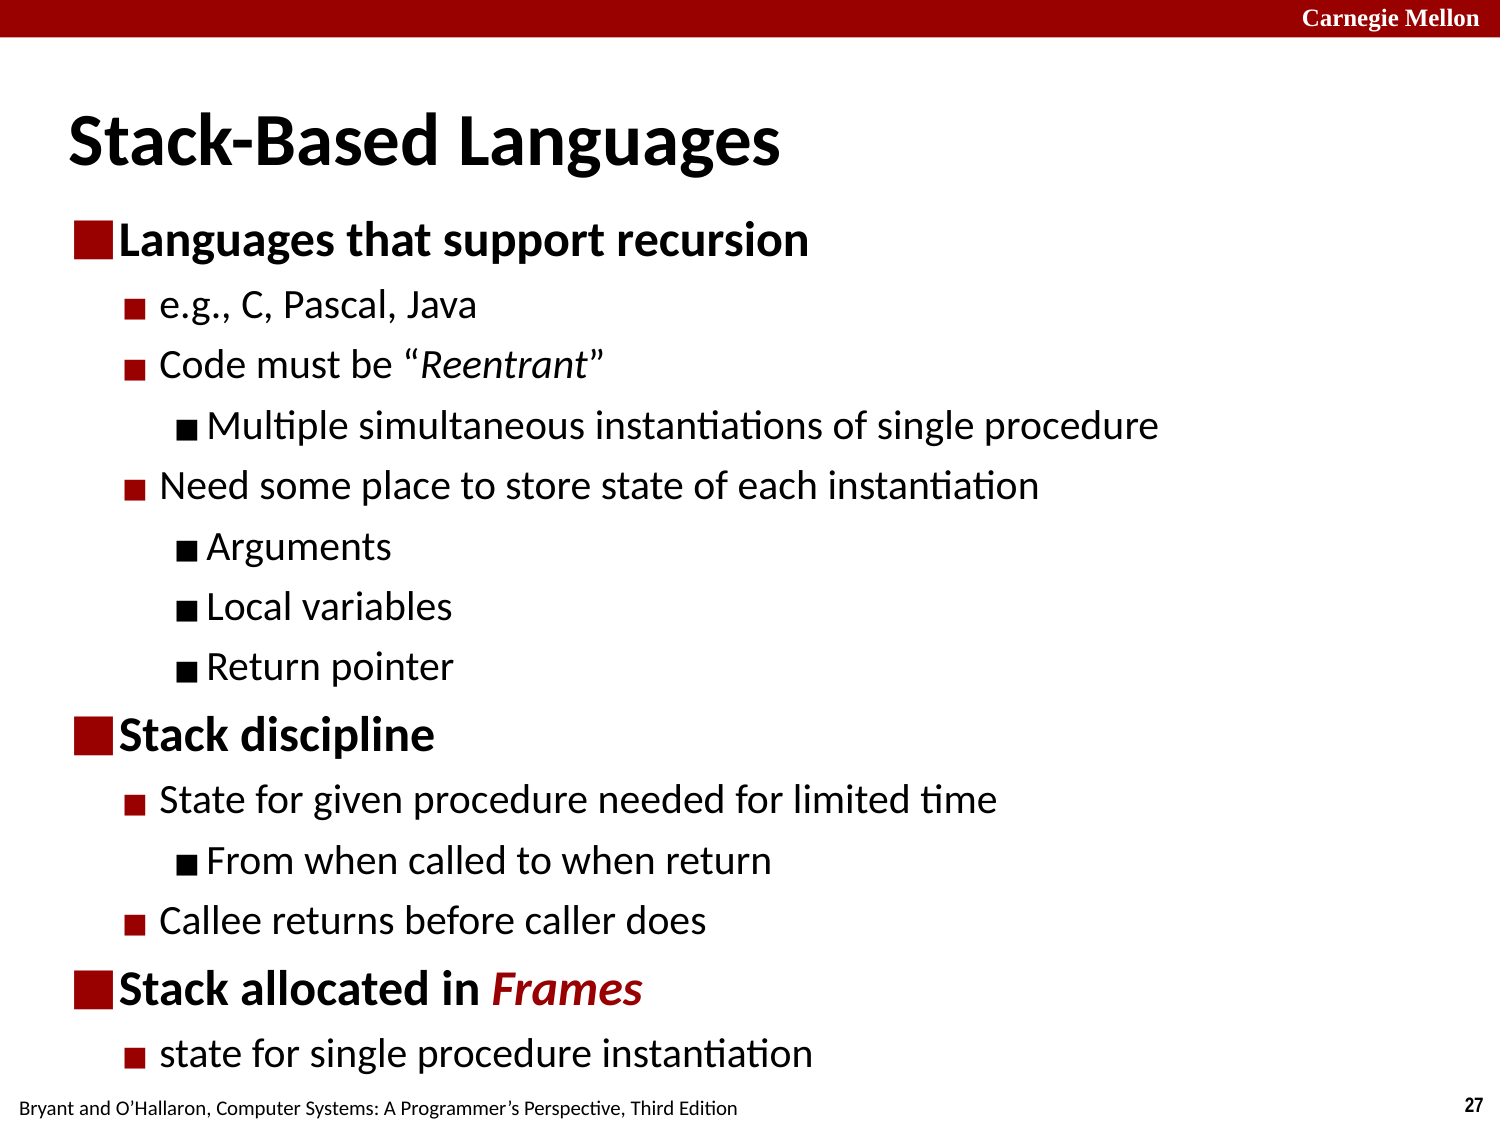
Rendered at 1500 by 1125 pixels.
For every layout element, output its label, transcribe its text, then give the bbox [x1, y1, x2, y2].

title Stack-Based Languages [62, 41, 1438, 200]
list Languages that support recursion e.g., C, Pascal, Java Code must be “Reentrant” Multiple simultaneous instantiations of single procedure Need some place to store state of each instantiation Arguments Local variables Return pointer Stack discipline State for given procedure needed for limited time From when called to when return Callee returns before caller does Stack allocated in Frames state for single procedure instantiation [62, 200, 1438, 1092]
